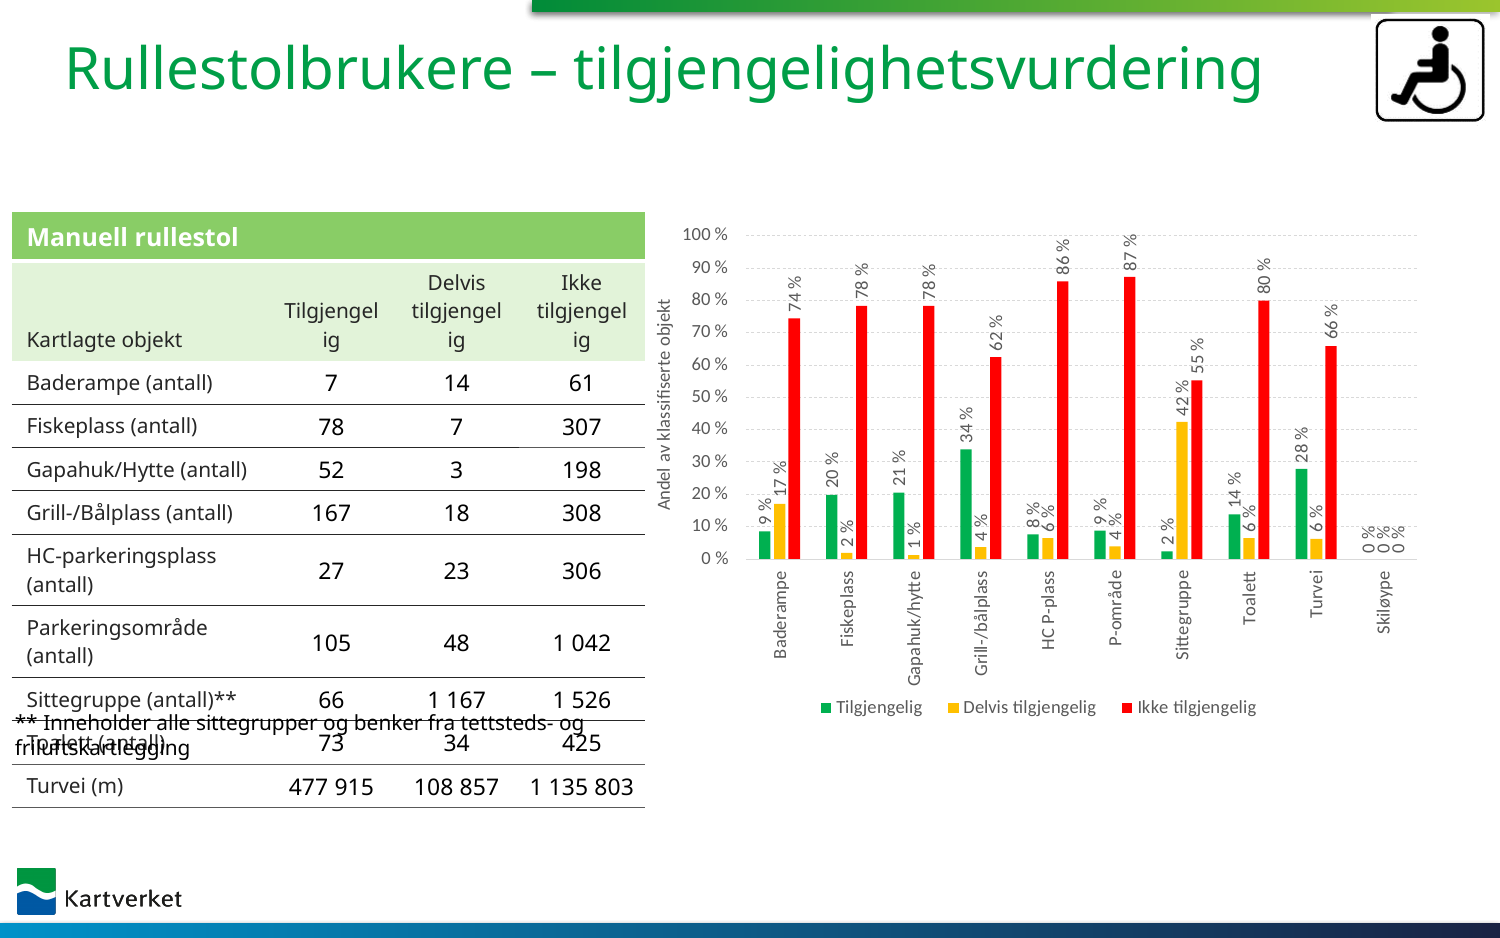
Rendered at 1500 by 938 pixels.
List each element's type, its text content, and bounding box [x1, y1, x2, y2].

table_cell 308 [519, 491, 638, 534]
table_cell 477 915 [269, 768, 394, 807]
table_cell 198 [519, 448, 638, 490]
table_cell 7 [394, 405, 519, 447]
table_cell Turvei (m) [12, 768, 269, 807]
table_header Manuell rullestol [12, 212, 645, 259]
table_cell Baderampe (antall) [12, 361, 269, 404]
table_cell Delvis tilgjengelig [394, 263, 519, 361]
picture [1371, 13, 1491, 127]
text_box ** Inneholder alle sittegrupper og benker fra tettsteds- og friluftskartlegging [0, 702, 745, 768]
table_cell 167 [269, 491, 394, 534]
table_cell 18 [394, 491, 519, 534]
table_cell Tilgjengelig [269, 263, 394, 361]
table_cell 105 [269, 606, 394, 677]
table_cell Fiskeplass (antall) [12, 405, 269, 447]
table_cell 1 135 803 [519, 768, 645, 807]
table_cell Kartlagte objekt [12, 263, 269, 361]
table_cell 52 [269, 448, 394, 490]
table_cell 7 [269, 361, 394, 404]
table_cell 23 [394, 535, 519, 605]
text_box Rullestolbrukere – tilgjengelighetsvurdering [49, 12, 1372, 109]
table_cell Grill-/Bålplass (antall) [12, 491, 269, 534]
table_cell 66 [269, 678, 394, 702]
table_cell 27 [269, 535, 394, 605]
table_cell 1 042 [519, 606, 638, 677]
table_cell 3 [394, 448, 519, 490]
table_cell 1 526 [519, 678, 638, 702]
table_cell HC-parkeringsplass (antall) [12, 535, 269, 605]
table_cell 48 [394, 606, 519, 677]
table_cell 307 [519, 405, 638, 447]
table_cell Ikke tilgjengelig [519, 263, 638, 361]
table_cell Parkeringsområde (antall) [12, 606, 269, 677]
table_cell 1 167 [394, 678, 519, 702]
table_cell 78 [269, 405, 394, 447]
table_cell 61 [519, 361, 638, 404]
table_cell Gapahuk/Hytte (antall) [12, 448, 269, 490]
table_cell 306 [519, 535, 638, 605]
table_cell 14 [394, 361, 519, 404]
table_cell Sittegruppe (antall)** [12, 678, 269, 702]
picture [643, 218, 1427, 728]
table_cell 108 857 [394, 768, 519, 807]
